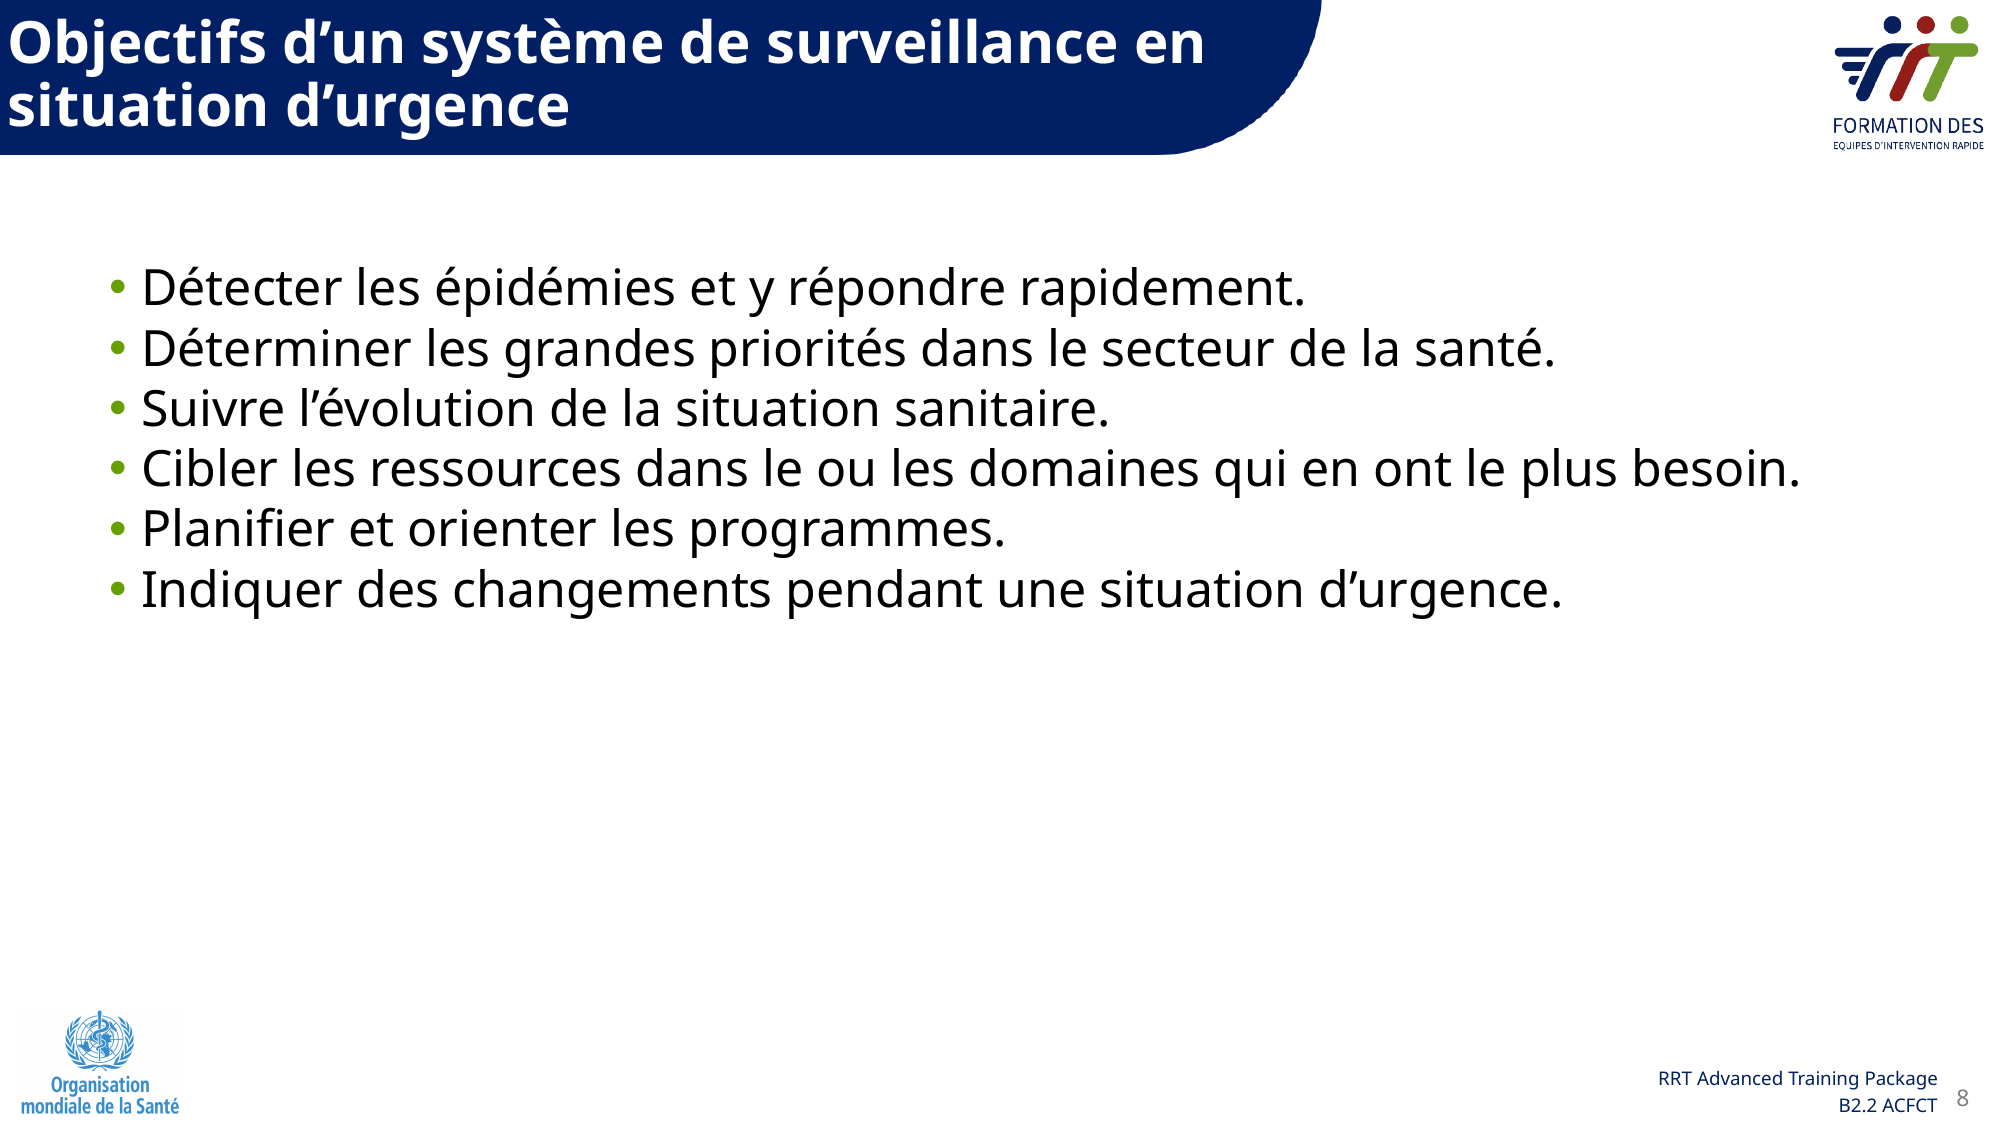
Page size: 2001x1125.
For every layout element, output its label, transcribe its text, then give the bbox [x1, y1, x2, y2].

list Détecter les épidémies et y répondre rapidement. Déterminer les grandes priorités dans le secteur de la santé. Suivre l’évolution de la situation sanitaire. Cibler les ressources dans le ou les domaines qui en ont le plus besoin. Planifier et orienter les programmes. Indiquer des changements pendant une situation d’urgence. [101, 254, 1875, 673]
title Objectifs d’un système de surveillance en situation d’urgence [0, 0, 1320, 174]
picture [20, 1009, 180, 1115]
picture [1833, 15, 1984, 151]
